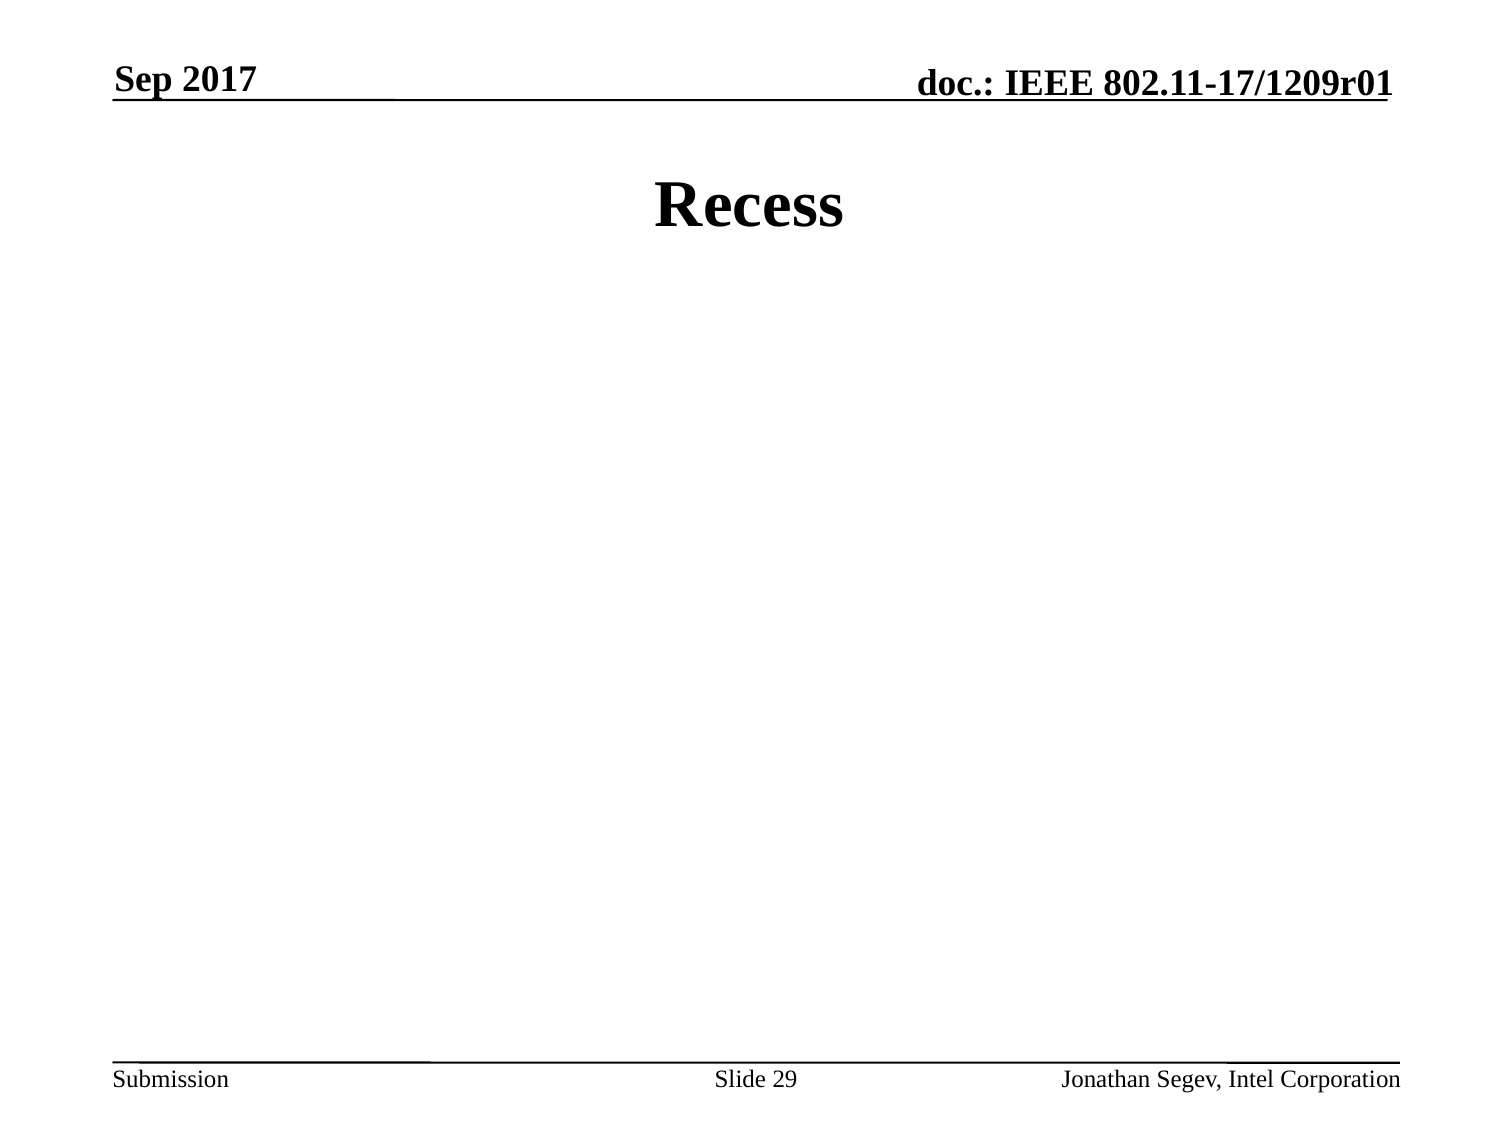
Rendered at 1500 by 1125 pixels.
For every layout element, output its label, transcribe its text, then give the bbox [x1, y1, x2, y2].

title Recess [112, 112, 1388, 288]
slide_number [114, 54, 423, 100]
slide_number Slide 29 [712, 1061, 800, 1123]
footer Jonathan Segev, Intel Corporation [878, 1061, 1402, 1093]
